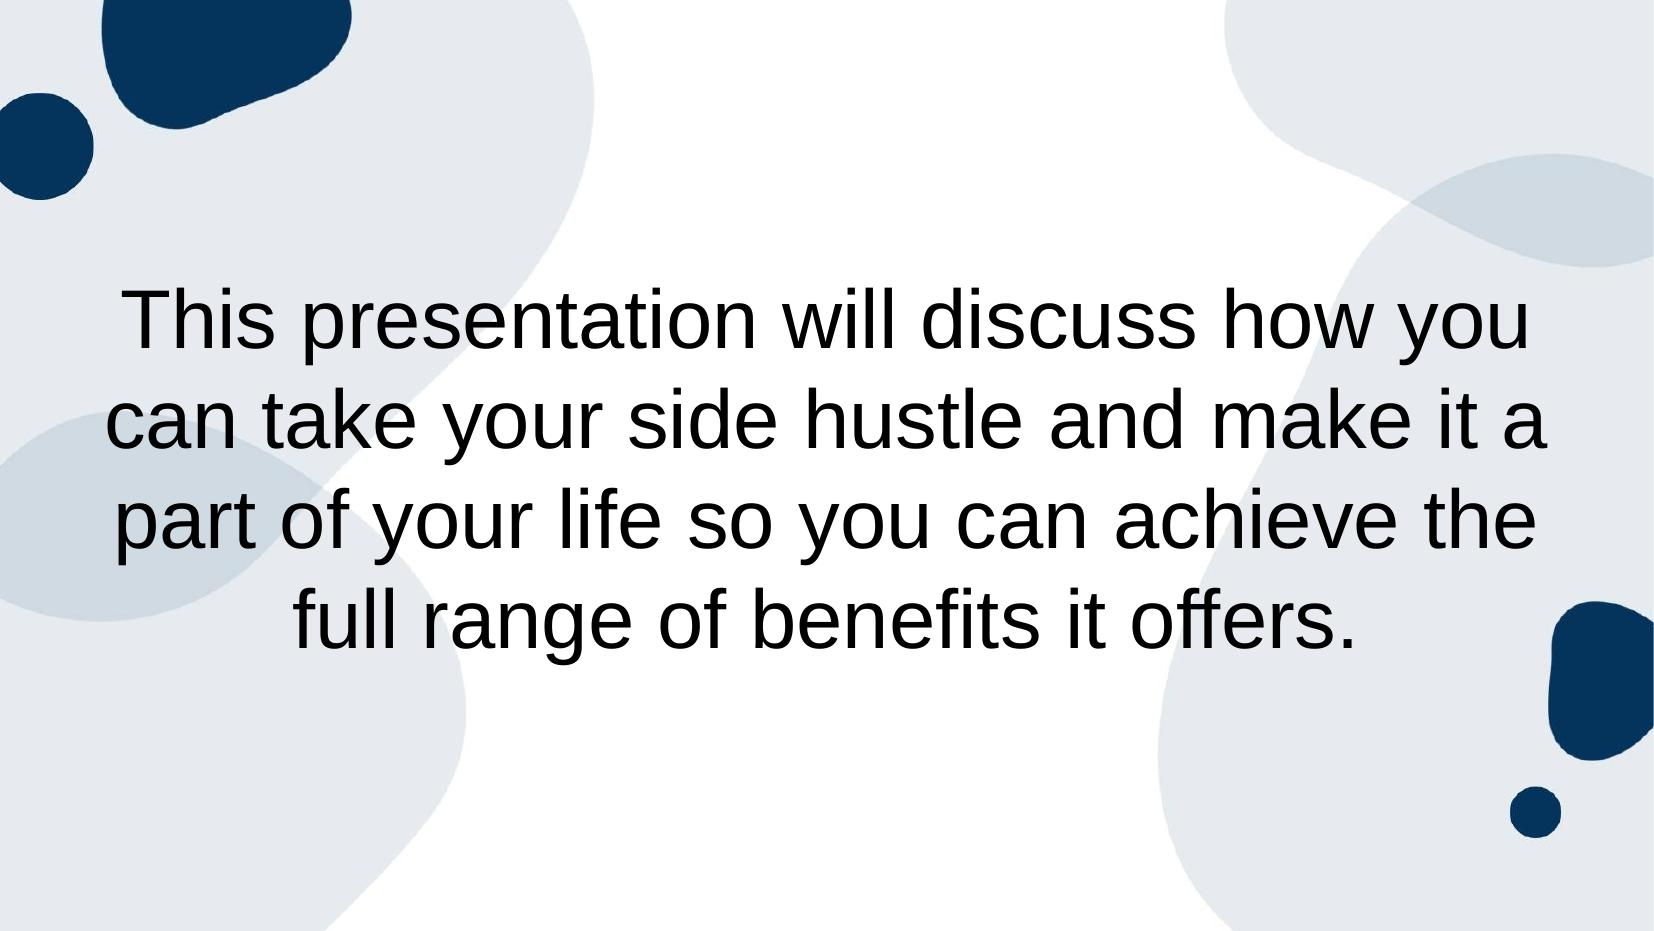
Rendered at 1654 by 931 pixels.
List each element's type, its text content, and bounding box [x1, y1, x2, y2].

subtitle This presentation will discuss how you can take your side hustle and make it a part of your life so you can achieve the full range of benefits it offers. [82, 105, 1571, 825]
picture [0, 0, 1654, 931]
